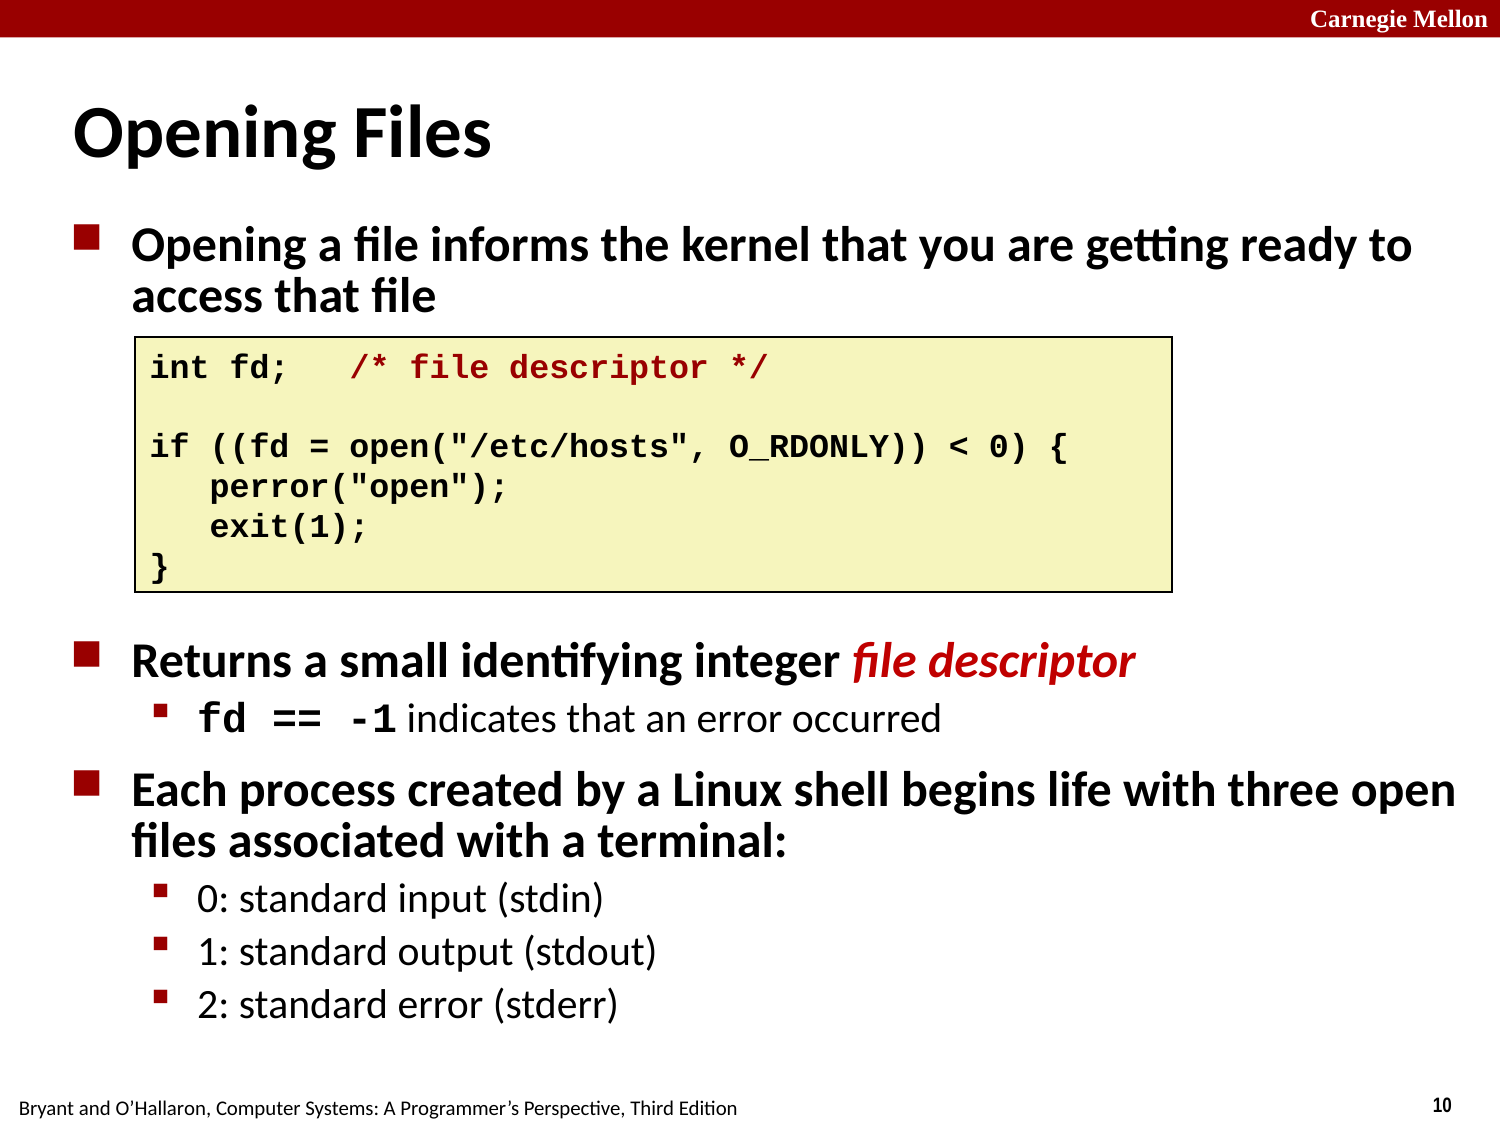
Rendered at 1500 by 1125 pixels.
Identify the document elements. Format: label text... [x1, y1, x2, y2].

title Opening Files [58, 80, 1125, 176]
text_box int fd; /* file descriptor */ if ((fd = open("/etc/hosts", O_RDONLY)) < 0) { perror("open"); exit(1); } [134, 337, 1173, 592]
list Opening a file informs the kernel that you are getting ready to access that file Returns a small identifying integer file descriptor fd == -1 indicates that an error occurred Each process created by a Linux shell begins life with three open files associated with a terminal: 0: standard input (stdin) 1: standard output (stdout) 2: standard error (stderr) [59, 212, 1476, 1076]
